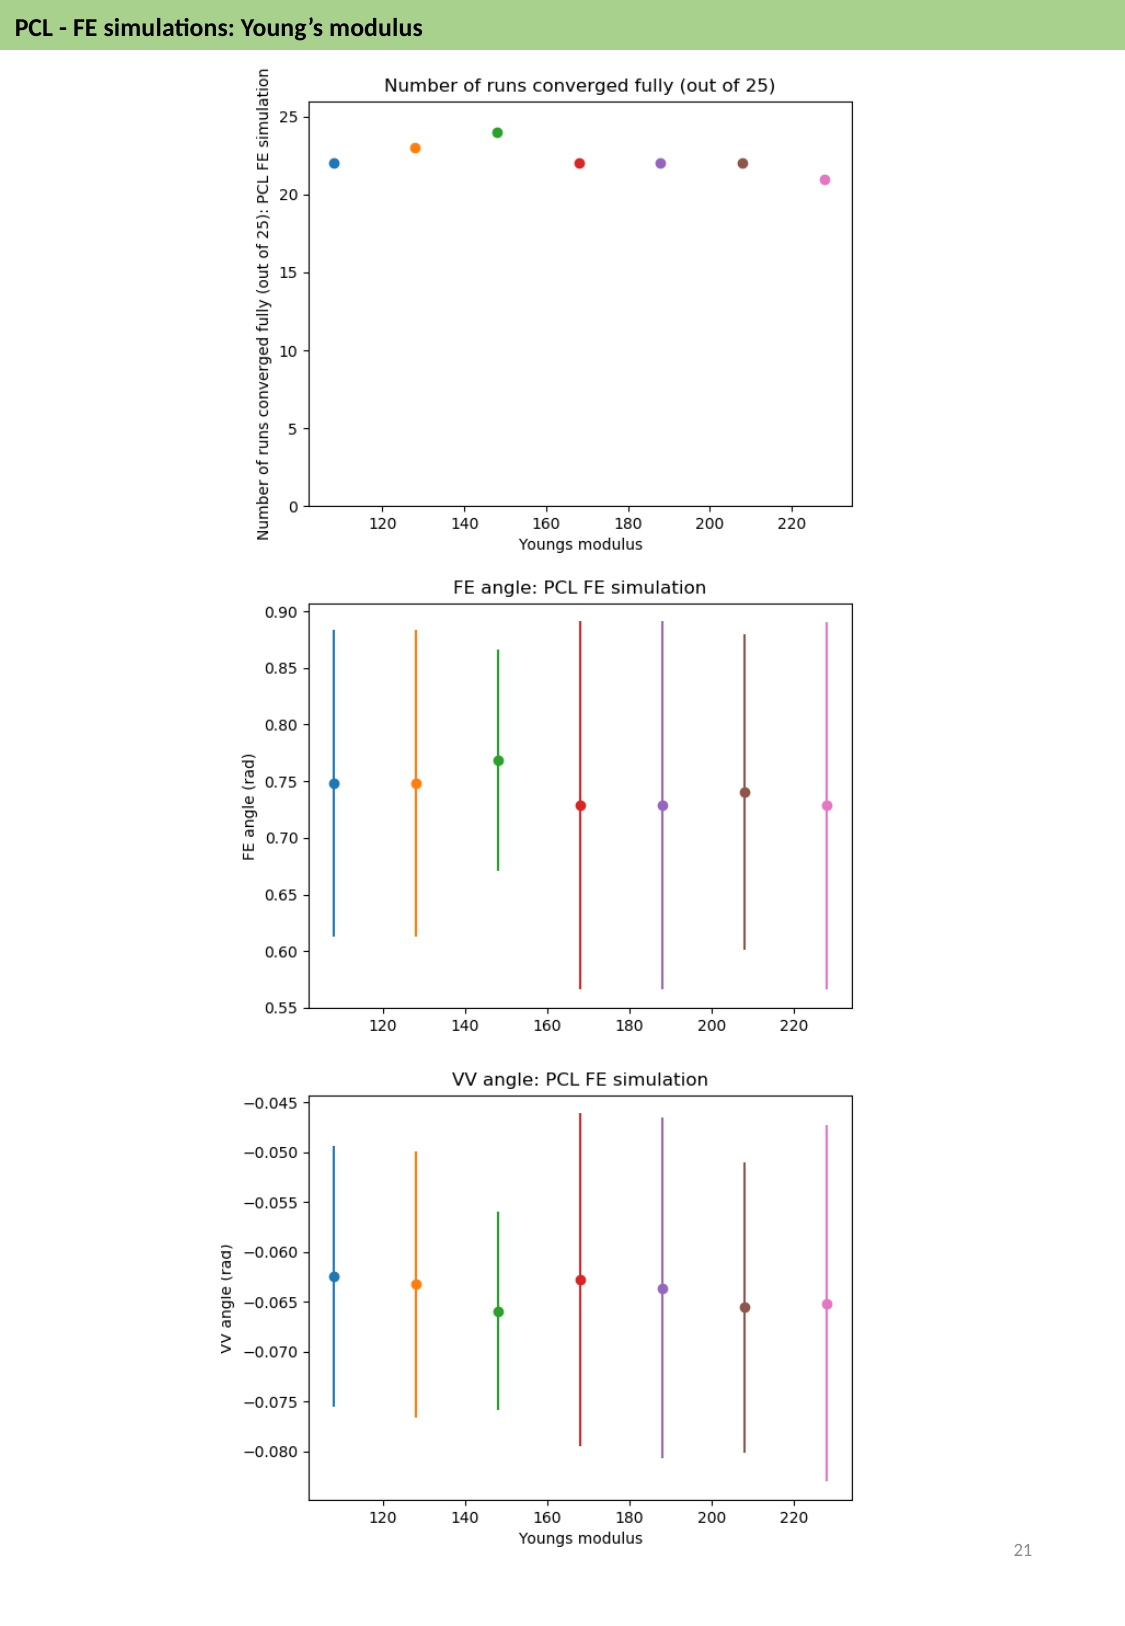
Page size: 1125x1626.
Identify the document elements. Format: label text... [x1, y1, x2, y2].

picture [221, 38, 922, 1558]
text_box [0, 0, 1125, 51]
text_box PCL - FE simulations: Young’s modulus [0, 3, 785, 50]
slide_number 21 [794, 1506, 1048, 1593]
